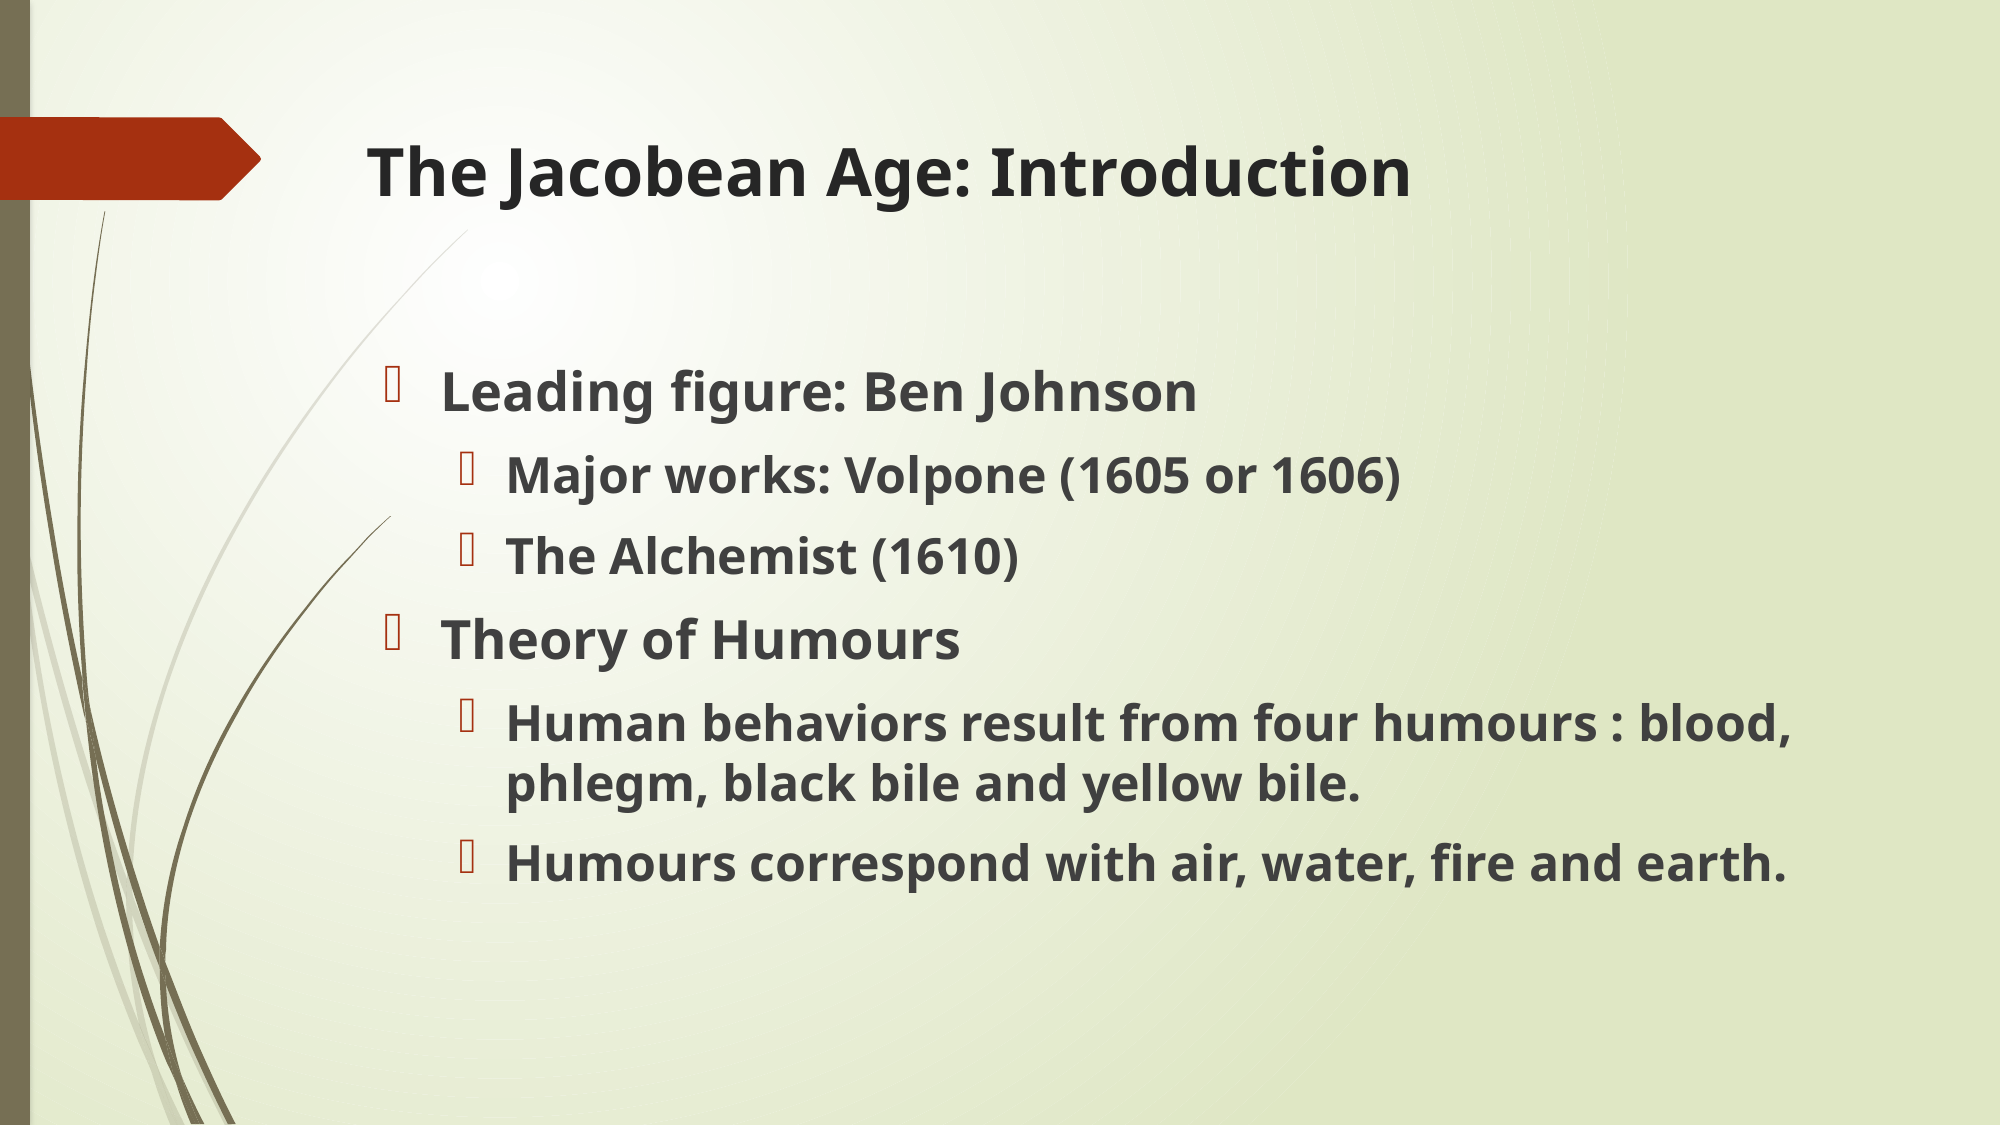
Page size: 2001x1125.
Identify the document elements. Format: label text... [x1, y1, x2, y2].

title The Jacobean Age: Introduction [351, 122, 1814, 333]
list Leading figure: Ben Johnson Major works: Volpone (1605 or 1606) The Alchemist (1610) Theory of Humours Human behaviors result from four humours : blood, phlegm, black bile and yellow bile. Humours correspond with air, water, fire and earth. [368, 350, 1892, 970]
